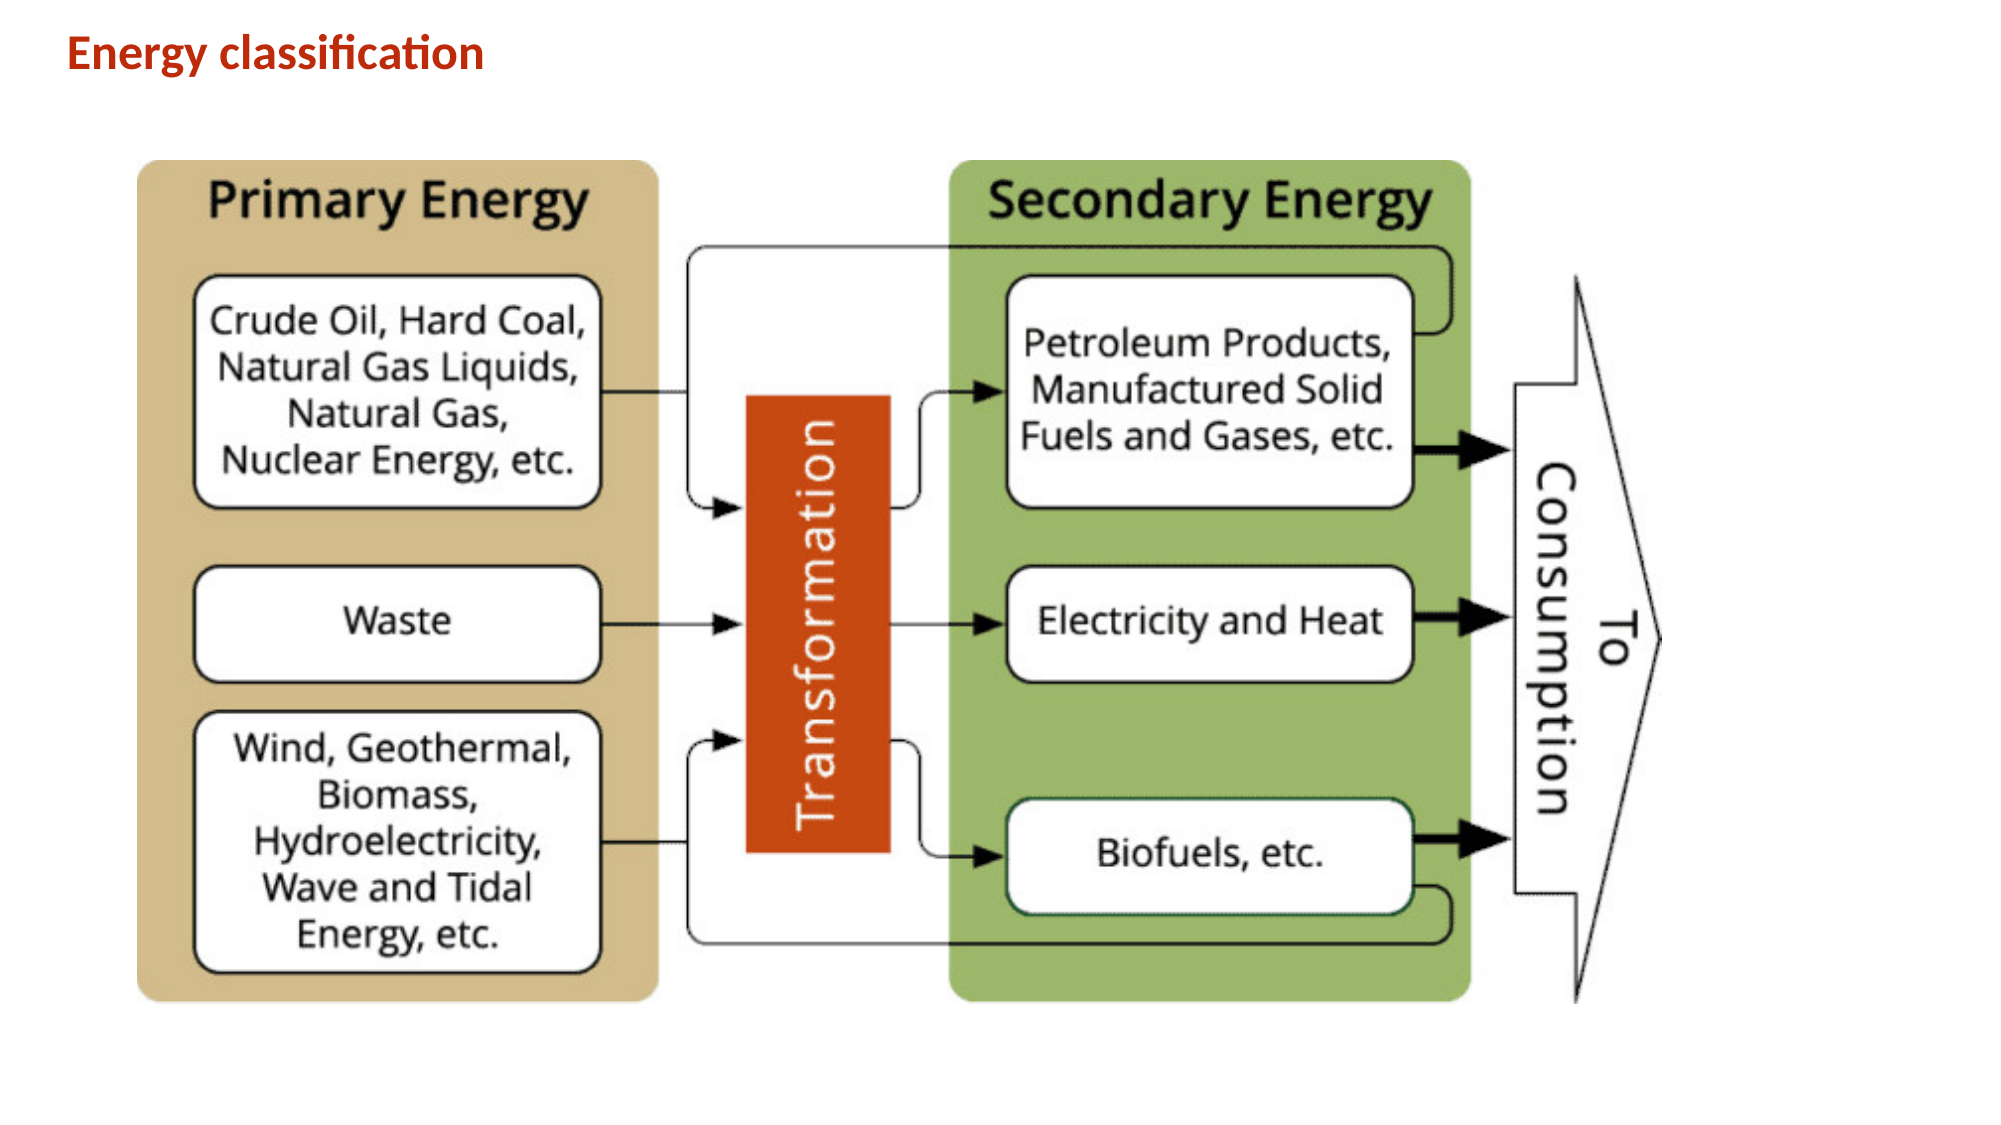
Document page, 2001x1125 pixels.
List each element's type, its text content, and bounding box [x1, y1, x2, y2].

picture [137, 160, 1662, 1005]
list Energy classification [52, 26, 1895, 680]
